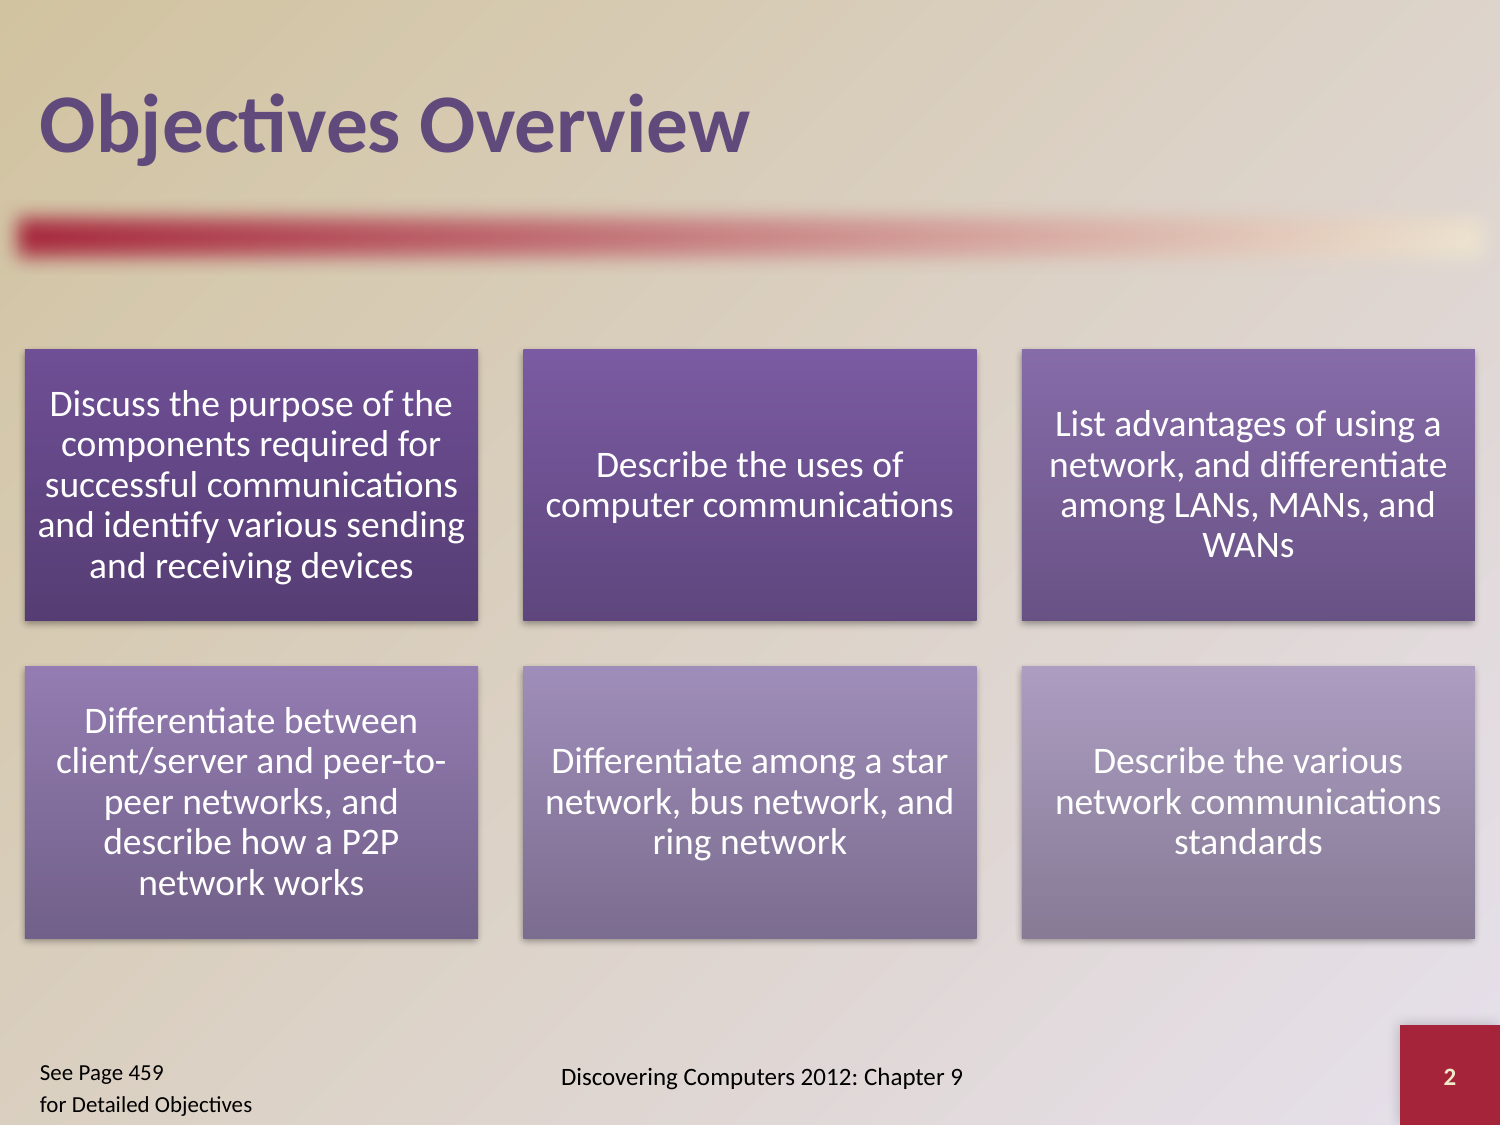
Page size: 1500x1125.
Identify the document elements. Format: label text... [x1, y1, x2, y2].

title Objectives Overview [24, 24, 1475, 213]
slide_number 2 [1400, 1025, 1500, 1125]
list See Page 459 for Detailed Objectives [24, 1050, 300, 1125]
footer Discovering Computers 2012: Chapter 9 [450, 1037, 1075, 1113]
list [24, 262, 1476, 1026]
